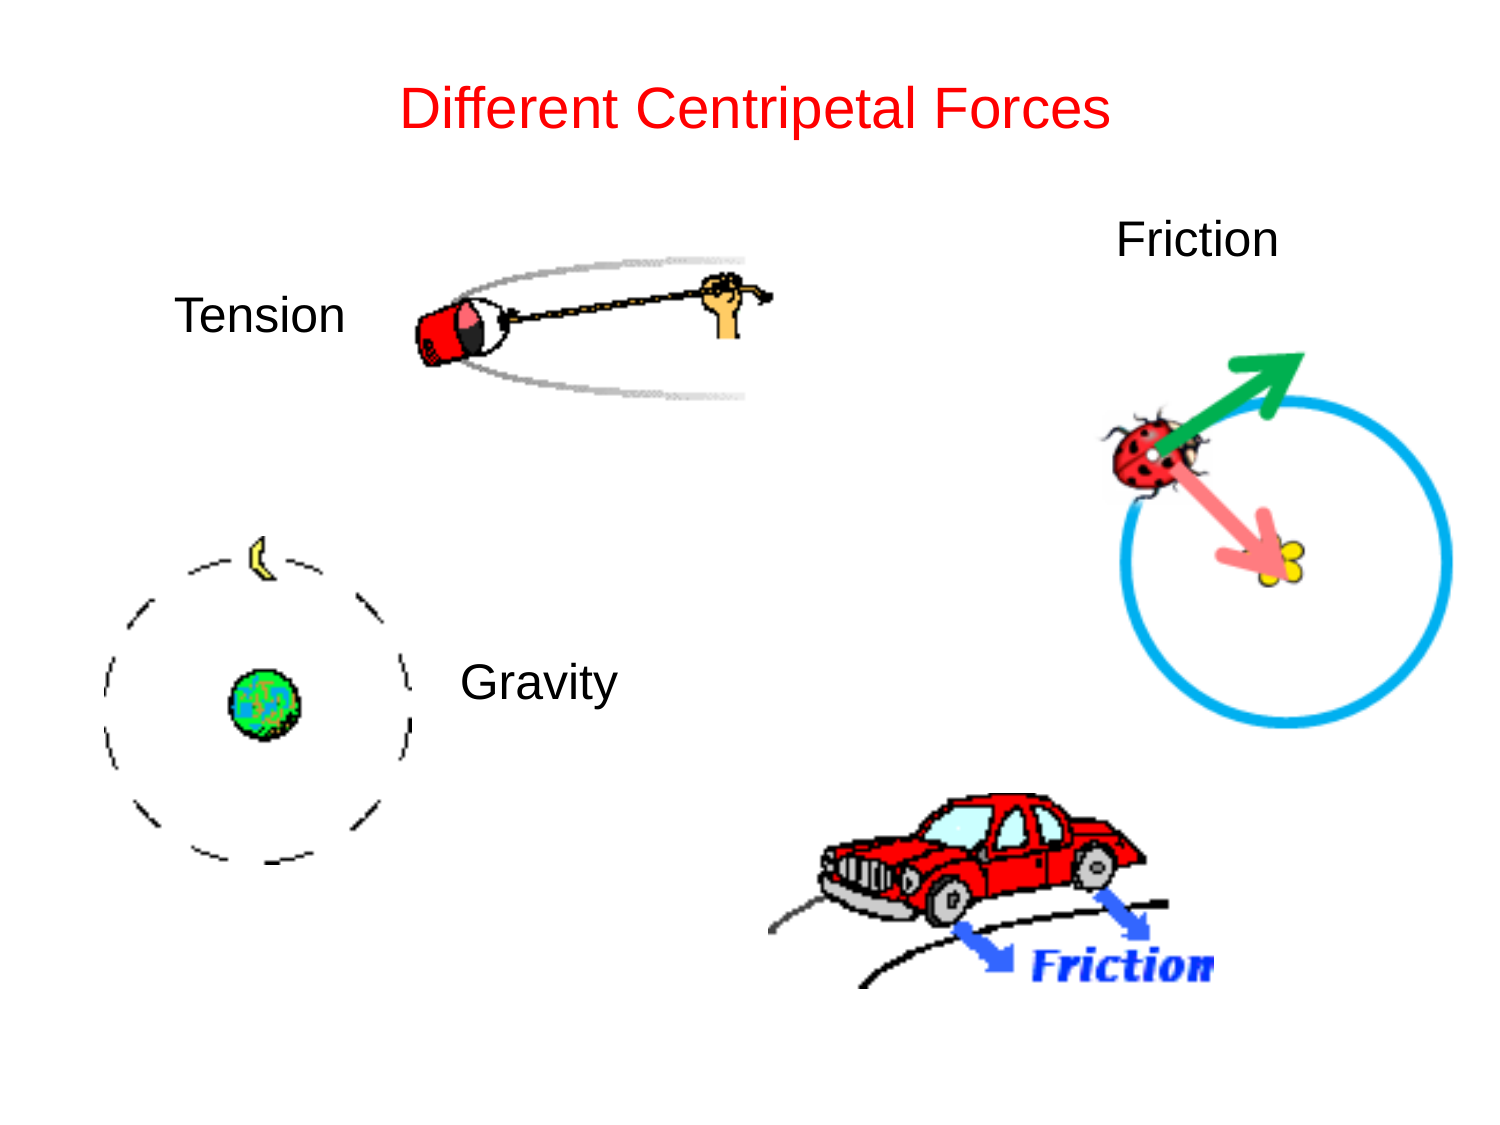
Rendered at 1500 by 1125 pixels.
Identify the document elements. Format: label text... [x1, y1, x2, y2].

picture [410, 237, 780, 419]
text_box Different Centripetal Forces [274, 62, 1238, 148]
text_box Tension [159, 275, 405, 350]
text_box Gravity [444, 642, 745, 718]
picture [104, 536, 412, 865]
picture [767, 279, 1500, 990]
text_box Friction [1100, 199, 1326, 275]
